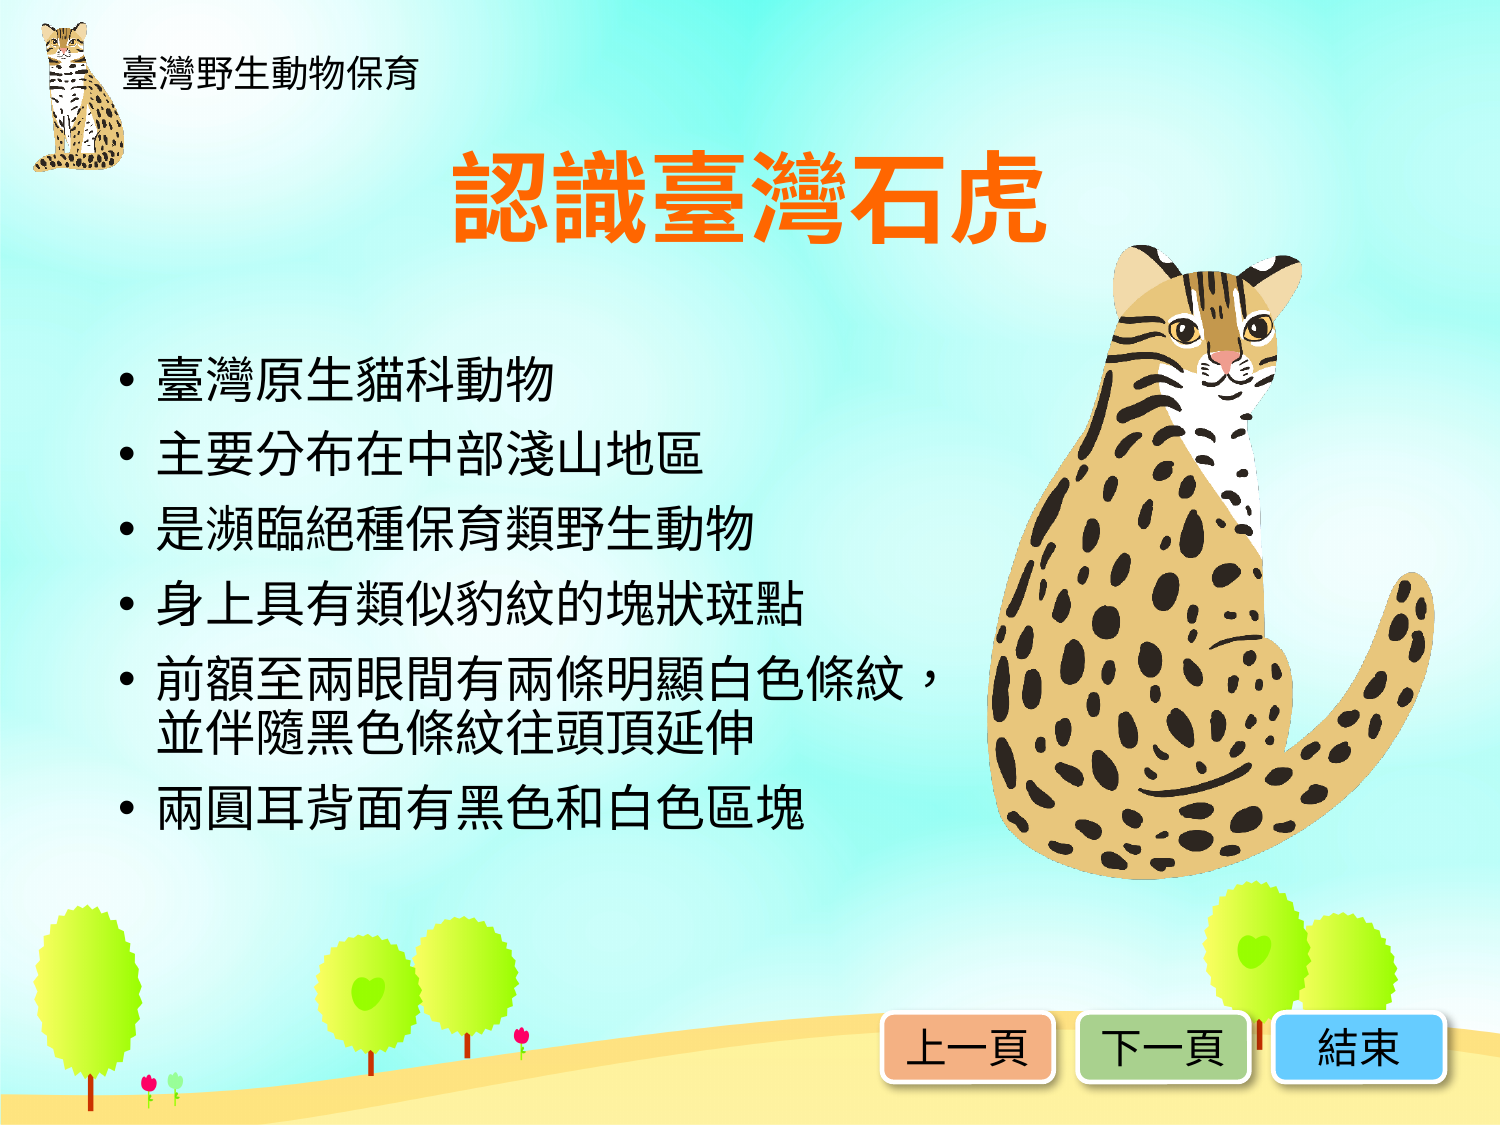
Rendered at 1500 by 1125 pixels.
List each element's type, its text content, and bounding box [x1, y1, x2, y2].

picture [0, 0, 1500, 1125]
text_box 上一頁 [880, 1011, 1055, 1083]
title 認識臺灣石虎 [103, 94, 1397, 313]
text_box 結束 [1272, 1011, 1447, 1083]
text_box 下一頁 [1076, 1011, 1251, 1083]
list 臺灣原生貓科動物 主要分布在中部淺山地區 是瀕臨絕種保育類野生動物 身上具有類似豹紋的塊狀斑點 前額至兩眼間有兩條明顯白色條紋，並伴隨黑色條紋往頭頂延伸 兩圓耳背面有黑色和白色區塊 [103, 347, 781, 866]
